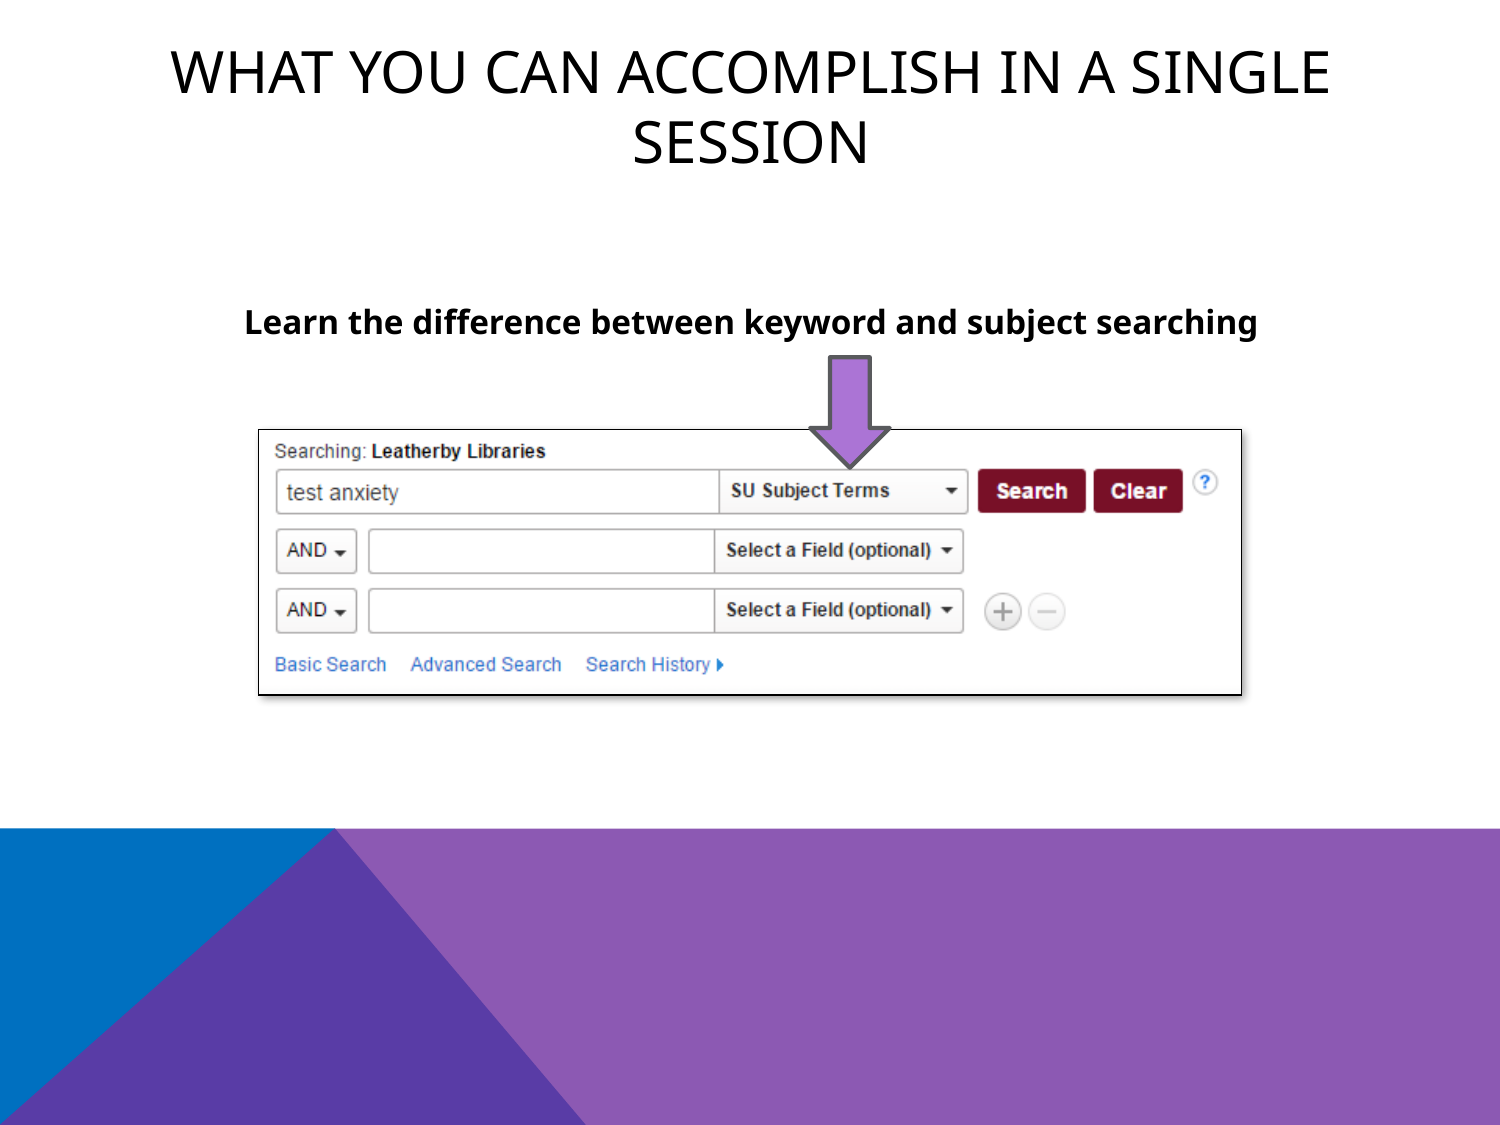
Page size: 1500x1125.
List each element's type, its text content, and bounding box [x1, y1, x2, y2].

text_box [808, 355, 892, 428]
list Learn the difference between keyword and subject searching [135, 180, 1369, 768]
title What you can accomplish in a single session [135, 60, 1369, 150]
picture [259, 430, 1241, 695]
